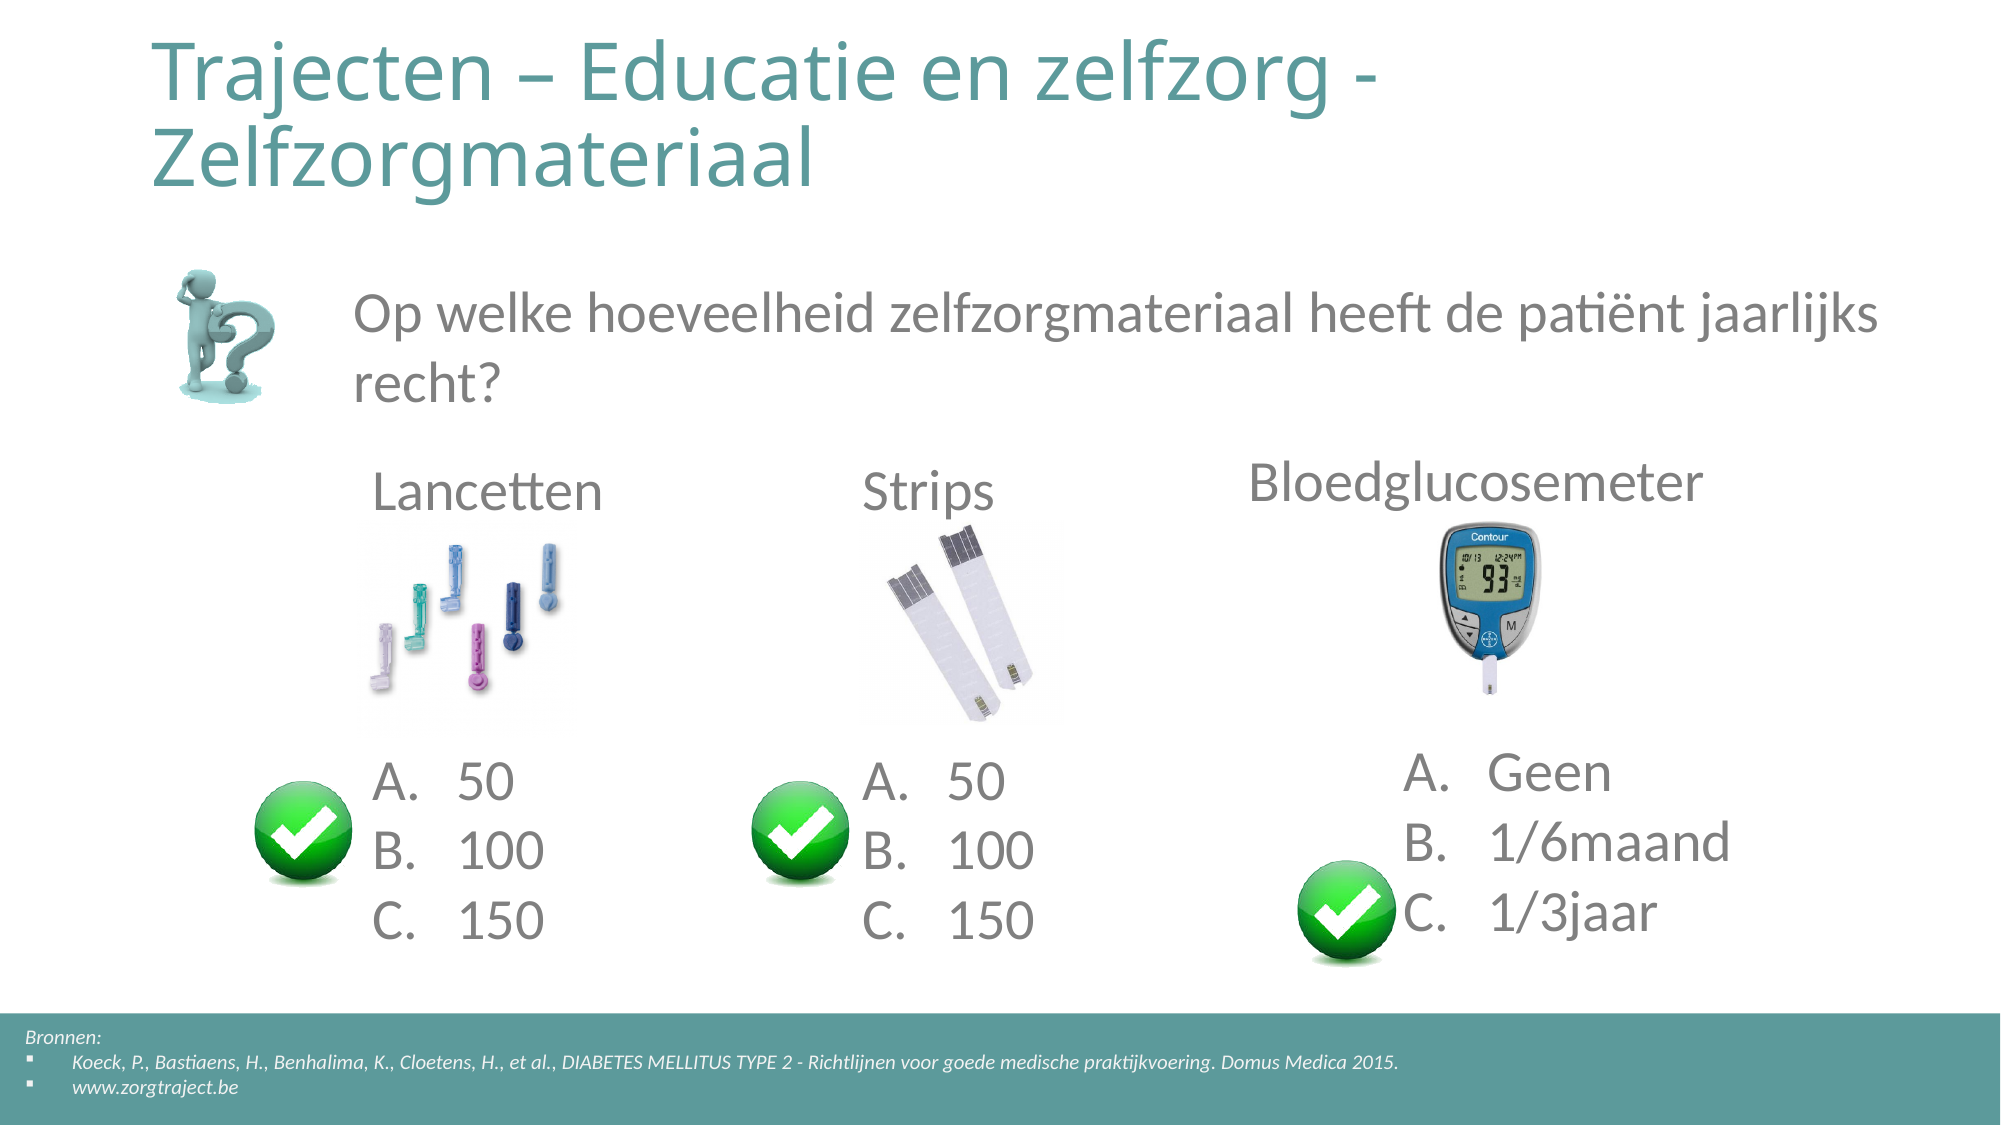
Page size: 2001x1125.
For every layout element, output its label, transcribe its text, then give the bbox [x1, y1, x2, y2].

picture [1288, 845, 1401, 980]
picture [859, 520, 1064, 725]
picture [357, 520, 577, 738]
picture [742, 766, 855, 900]
text_box Bloedglucosemeter [1233, 435, 1739, 520]
text_box Strips [847, 444, 1157, 530]
picture [1437, 520, 1543, 696]
text_box Op welke hoeveelheid zelfzorgmateriaal heeft de patiënt jaarlijks recht? [339, 266, 1947, 422]
text_box 50 100 150 [847, 734, 1157, 959]
text_box 50 100 150 [357, 734, 667, 959]
text_box Lancetten [357, 444, 667, 530]
picture [244, 766, 358, 900]
text_box Geen 1/6maand 1/3jaar [1388, 725, 1795, 951]
title Trajecten – Educatie en zelfzorg - Zelfzorgmateriaal [136, 22, 1898, 212]
text_box Bronnen: Koeck, P., Bastiaens, H., Benhalima, K., Cloetens, H., et al., DIABETES MELLITUS TYPE 2 - Richtlijnen voor goede medische praktijkvoering. Domus Medica 2015. www.zorgtraject.be [10, 1016, 2000, 1107]
picture [136, 252, 296, 413]
